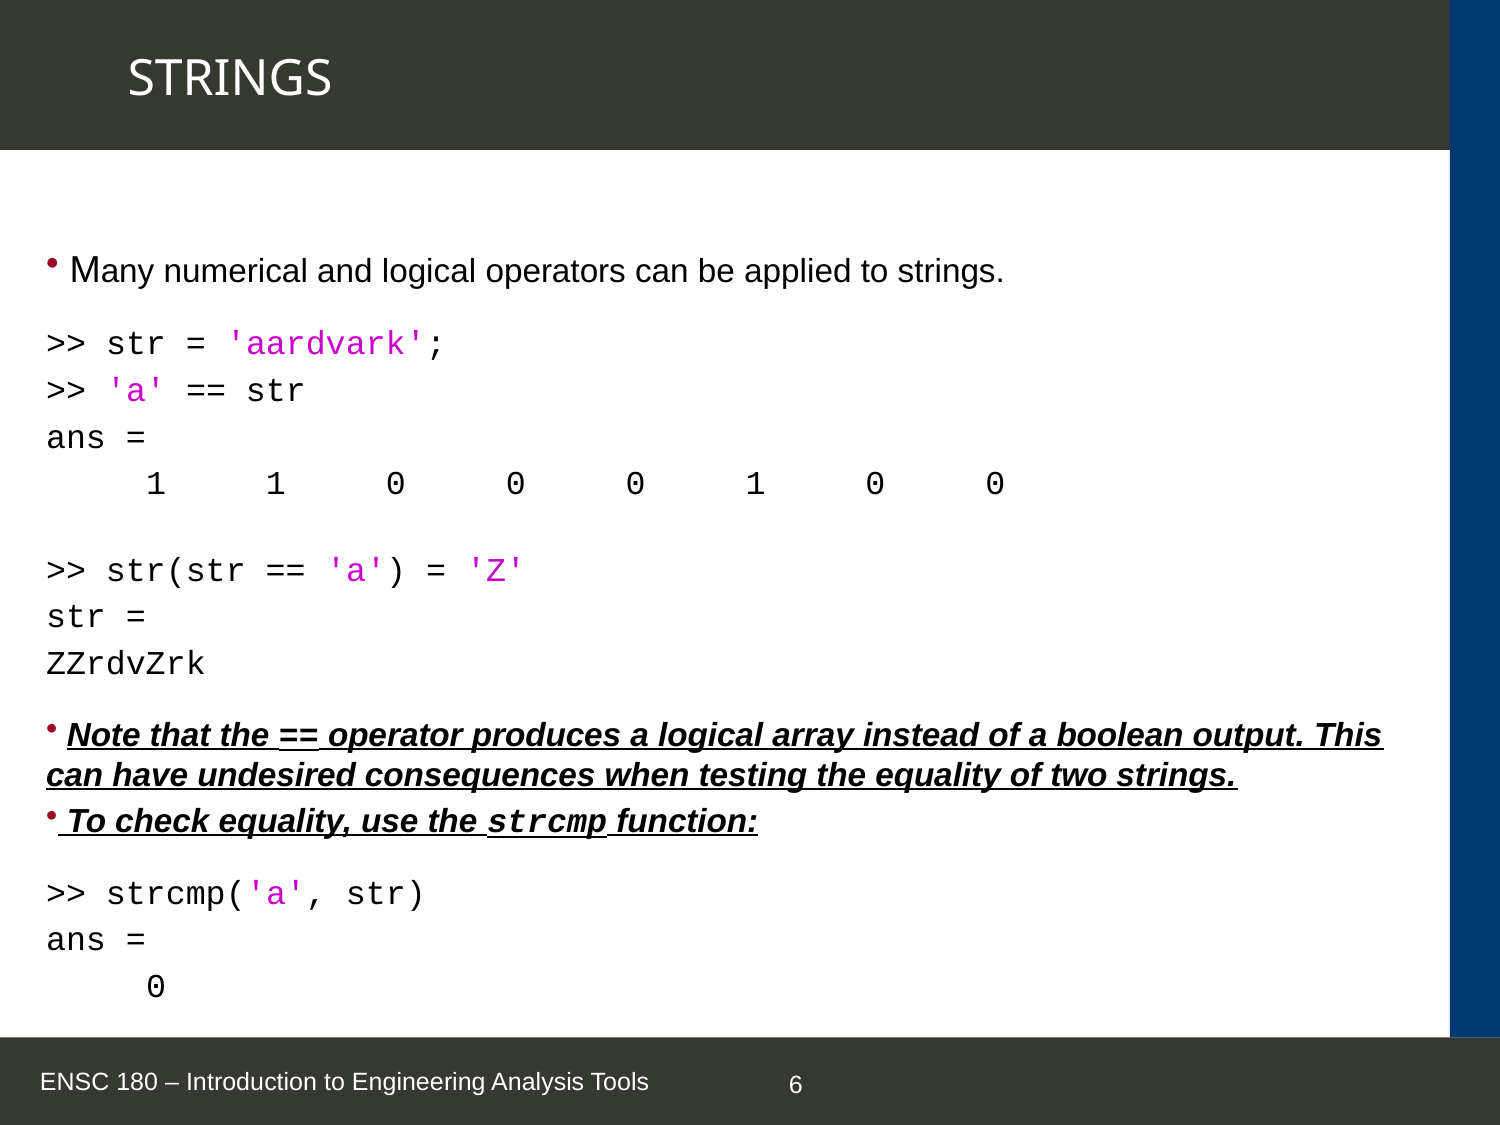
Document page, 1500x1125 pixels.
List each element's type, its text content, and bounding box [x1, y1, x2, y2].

title STRINGS [112, 37, 1450, 138]
footer ENSC 180 – Introduction to Engineering Analysis Tools [24, 1057, 740, 1113]
list Many numerical and logical operators can be applied to strings. >> str = 'aardvark'; >> 'a' == str ans = 1 1 0 0 0 1 0 0 >> str(str == 'a') = 'Z' str = ZZrdvZrk Note that the == operator produces a logical array instead of a boolean output. This can have undesired consequences when testing the equality of two strings. To check equality, use the strcmp function: >> strcmp('a', str) ans = 0 [31, 237, 1428, 1029]
